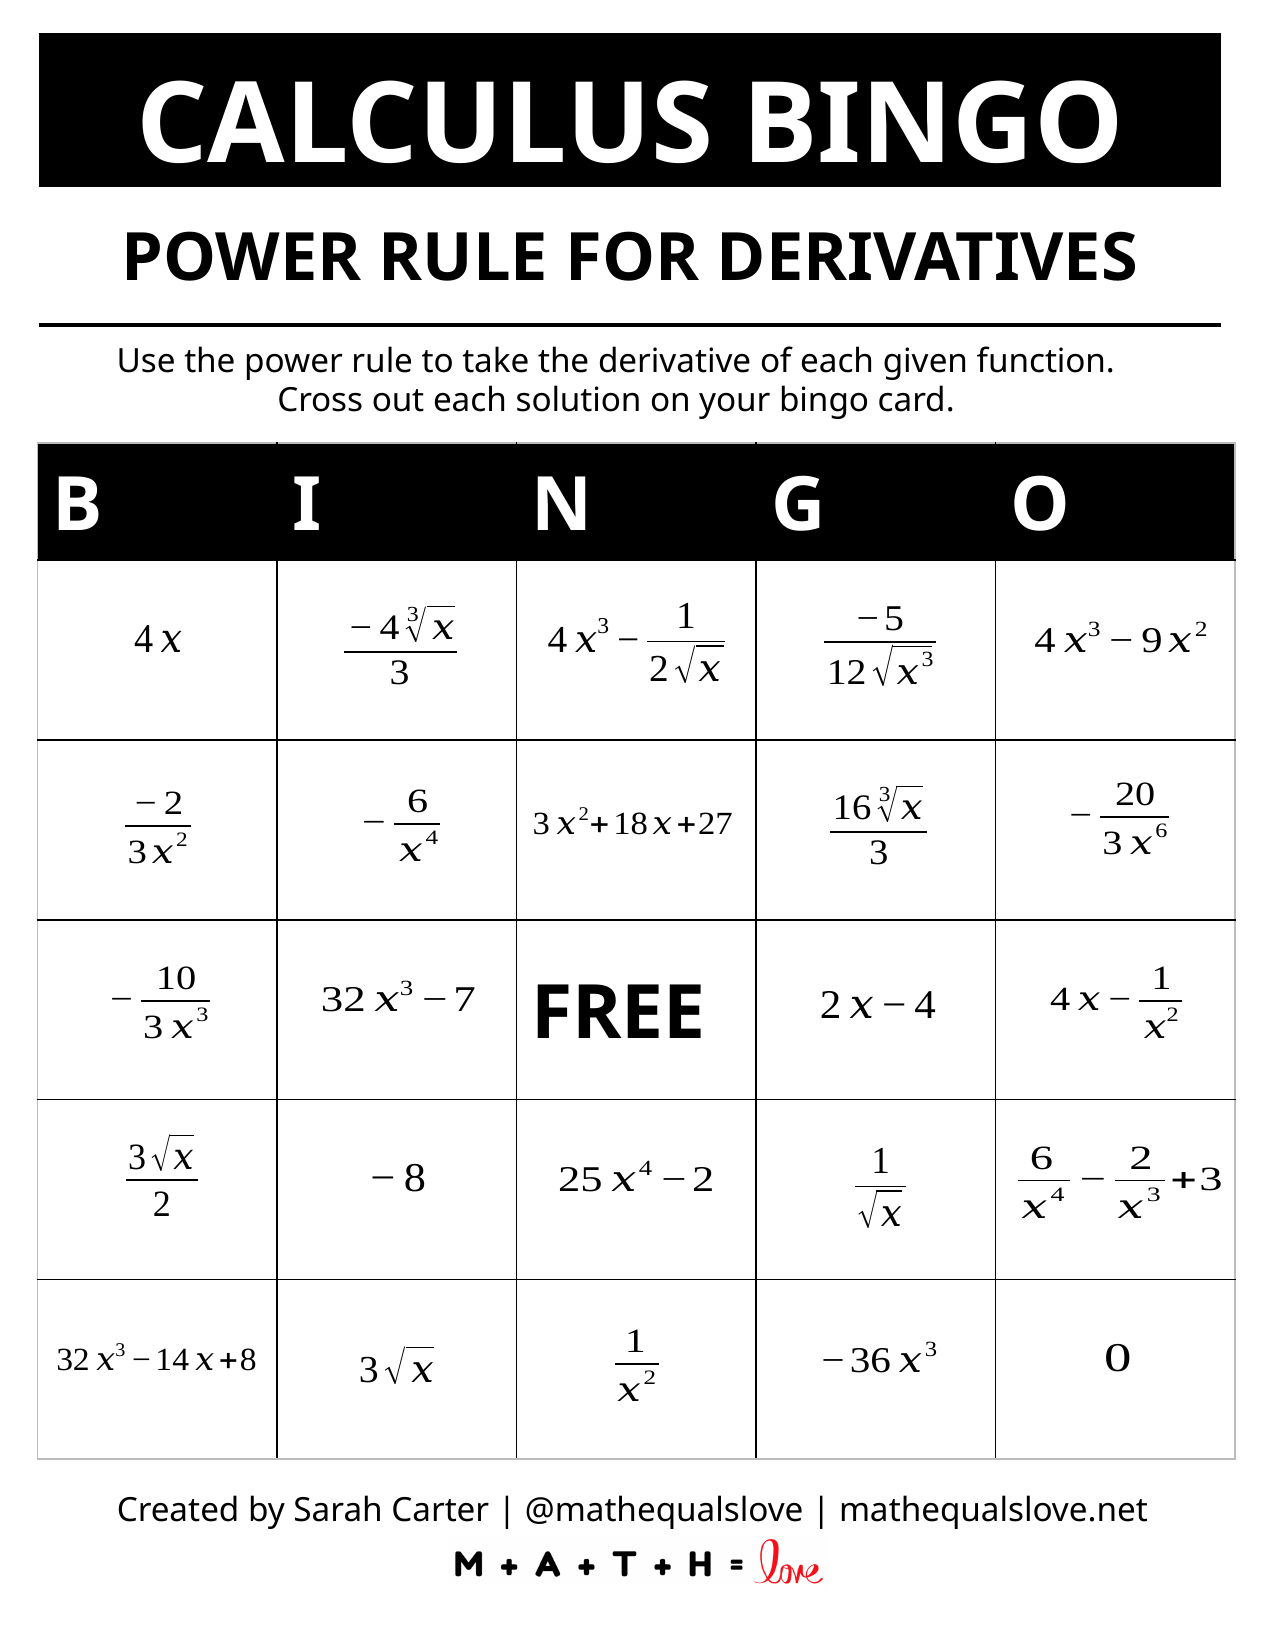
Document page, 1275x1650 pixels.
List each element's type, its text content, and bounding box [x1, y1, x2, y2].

table_header CALCULUS BINGO [39, 36, 1221, 183]
table_cell [38, 1100, 276, 1279]
table_cell [757, 921, 995, 1099]
table_cell [996, 741, 1234, 919]
table_cell [996, 1100, 1234, 1279]
table_cell [757, 1100, 995, 1279]
table_cell FREE [517, 921, 755, 1099]
table_cell [38, 1280, 276, 1458]
table_header I [278, 444, 516, 559]
table_cell [278, 1280, 516, 1458]
table_cell [757, 1280, 995, 1458]
table_cell POWER RULE FOR DERIVATIVES [39, 187, 1221, 323]
table_header B [38, 444, 276, 559]
table_header G [757, 444, 995, 559]
table_cell [38, 561, 276, 739]
table_cell [757, 561, 995, 739]
table_cell [38, 741, 276, 919]
table_cell [517, 1280, 755, 1458]
text_box Use the power rule to take the derivative of each given function. Cross out each solution on your bingo card. [28, 331, 1214, 426]
table_cell [517, 1100, 755, 1279]
text_box Created by Sarah Carter | @mathequalslove | mathequalslove.net [53, 1481, 1222, 1536]
table_cell [996, 921, 1234, 1099]
table_cell [278, 1100, 516, 1279]
table_cell [757, 741, 995, 919]
table_cell [996, 1280, 1234, 1458]
table_cell [278, 561, 516, 739]
table_header N [517, 444, 755, 559]
table_cell [996, 561, 1234, 739]
table_cell [278, 921, 516, 1099]
picture [446, 1536, 829, 1590]
table_cell [517, 561, 755, 739]
table_cell [38, 921, 276, 1099]
table_header O [996, 444, 1234, 559]
table_cell [278, 741, 516, 919]
table_cell [517, 741, 755, 919]
